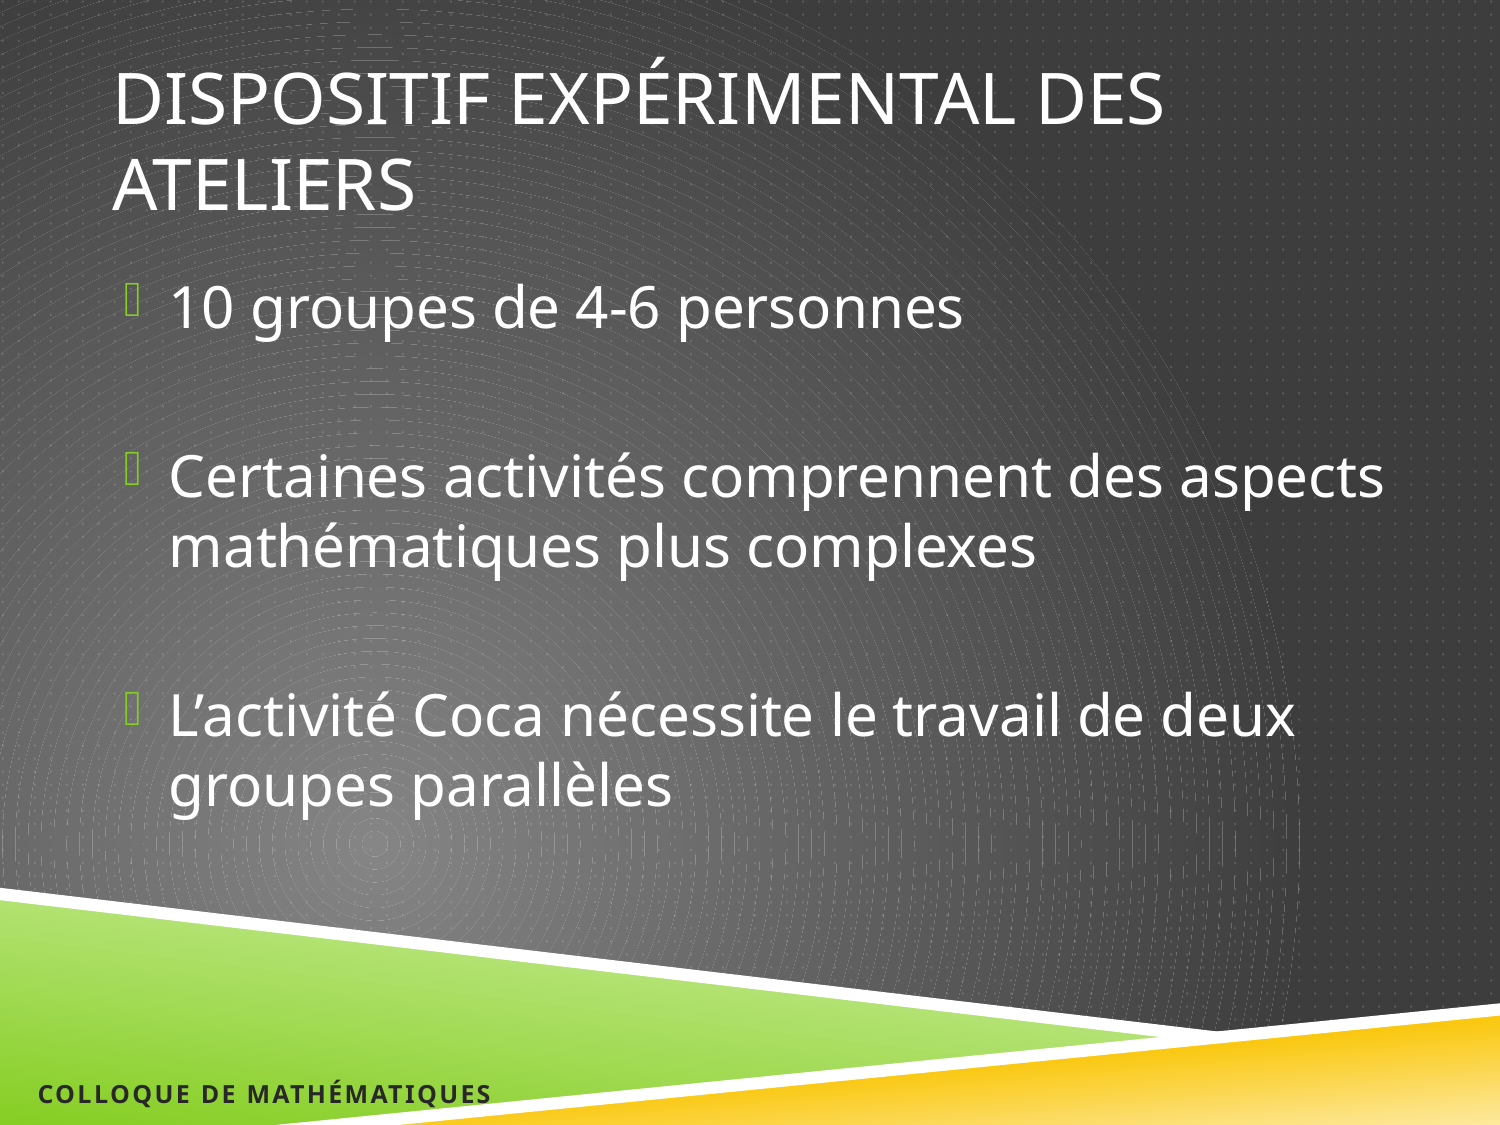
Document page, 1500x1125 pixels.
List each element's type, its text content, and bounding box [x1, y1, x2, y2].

list 10 groupes de 4-6 personnes Certaines activités comprennent des aspects mathématiques plus complexes L’activité Coca nécessite le travail de deux groupes parallèles [112, 262, 1388, 875]
title Dispositif expérimental des ateliers [112, 45, 1388, 233]
footer Colloque de Mathématiques [37, 1052, 513, 1113]
